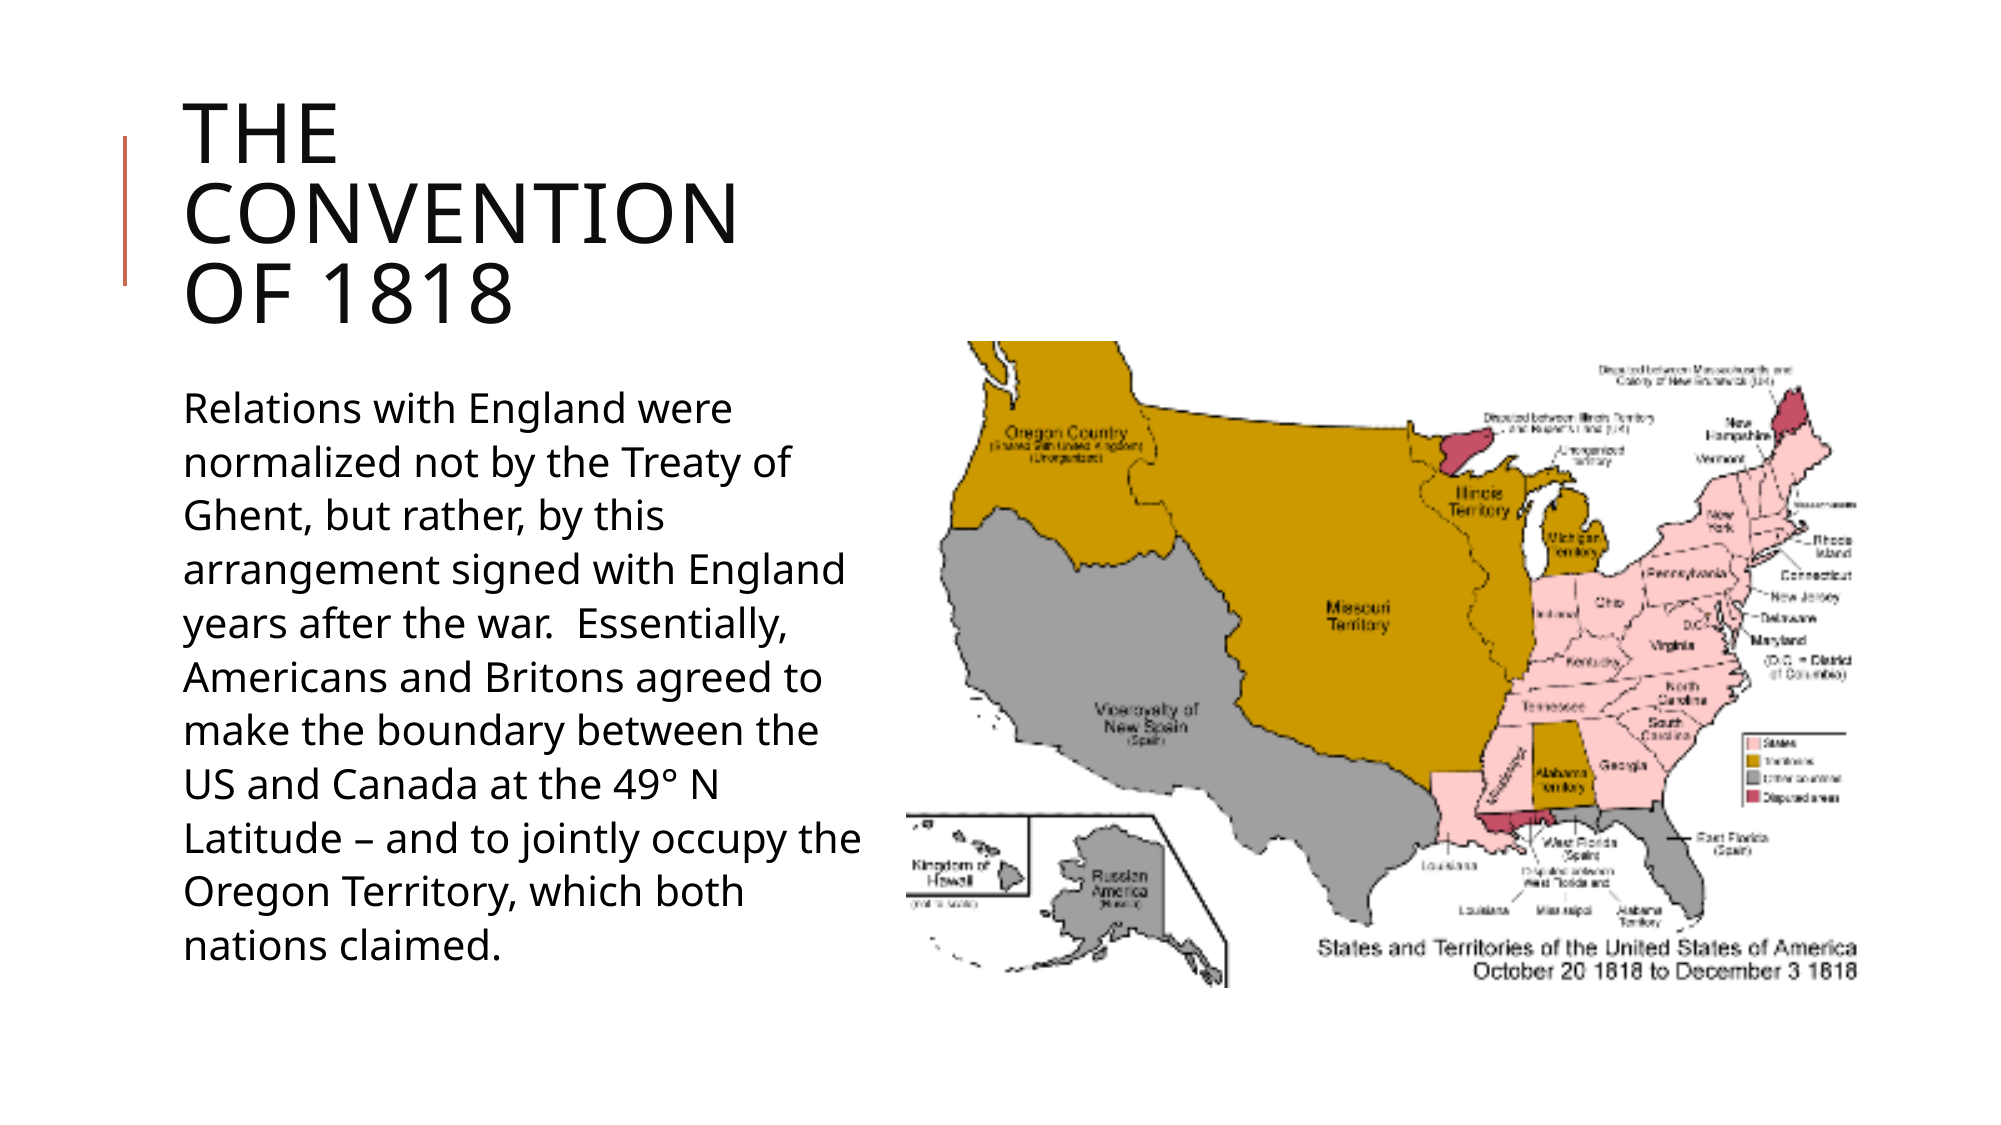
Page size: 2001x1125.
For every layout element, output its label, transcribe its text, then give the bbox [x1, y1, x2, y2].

title The Convention of 1818 [168, 77, 888, 363]
list Relations with England were normalized not by the Treaty of Ghent, but rather, by this arrangement signed with England years after the war. Essentially, Americans and Britons agreed to make the boundary between the US and Canada at the 49° N Latitude – and to jointly occupy the Oregon Territory, which both nations claimed. [168, 370, 888, 988]
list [906, 341, 1862, 988]
